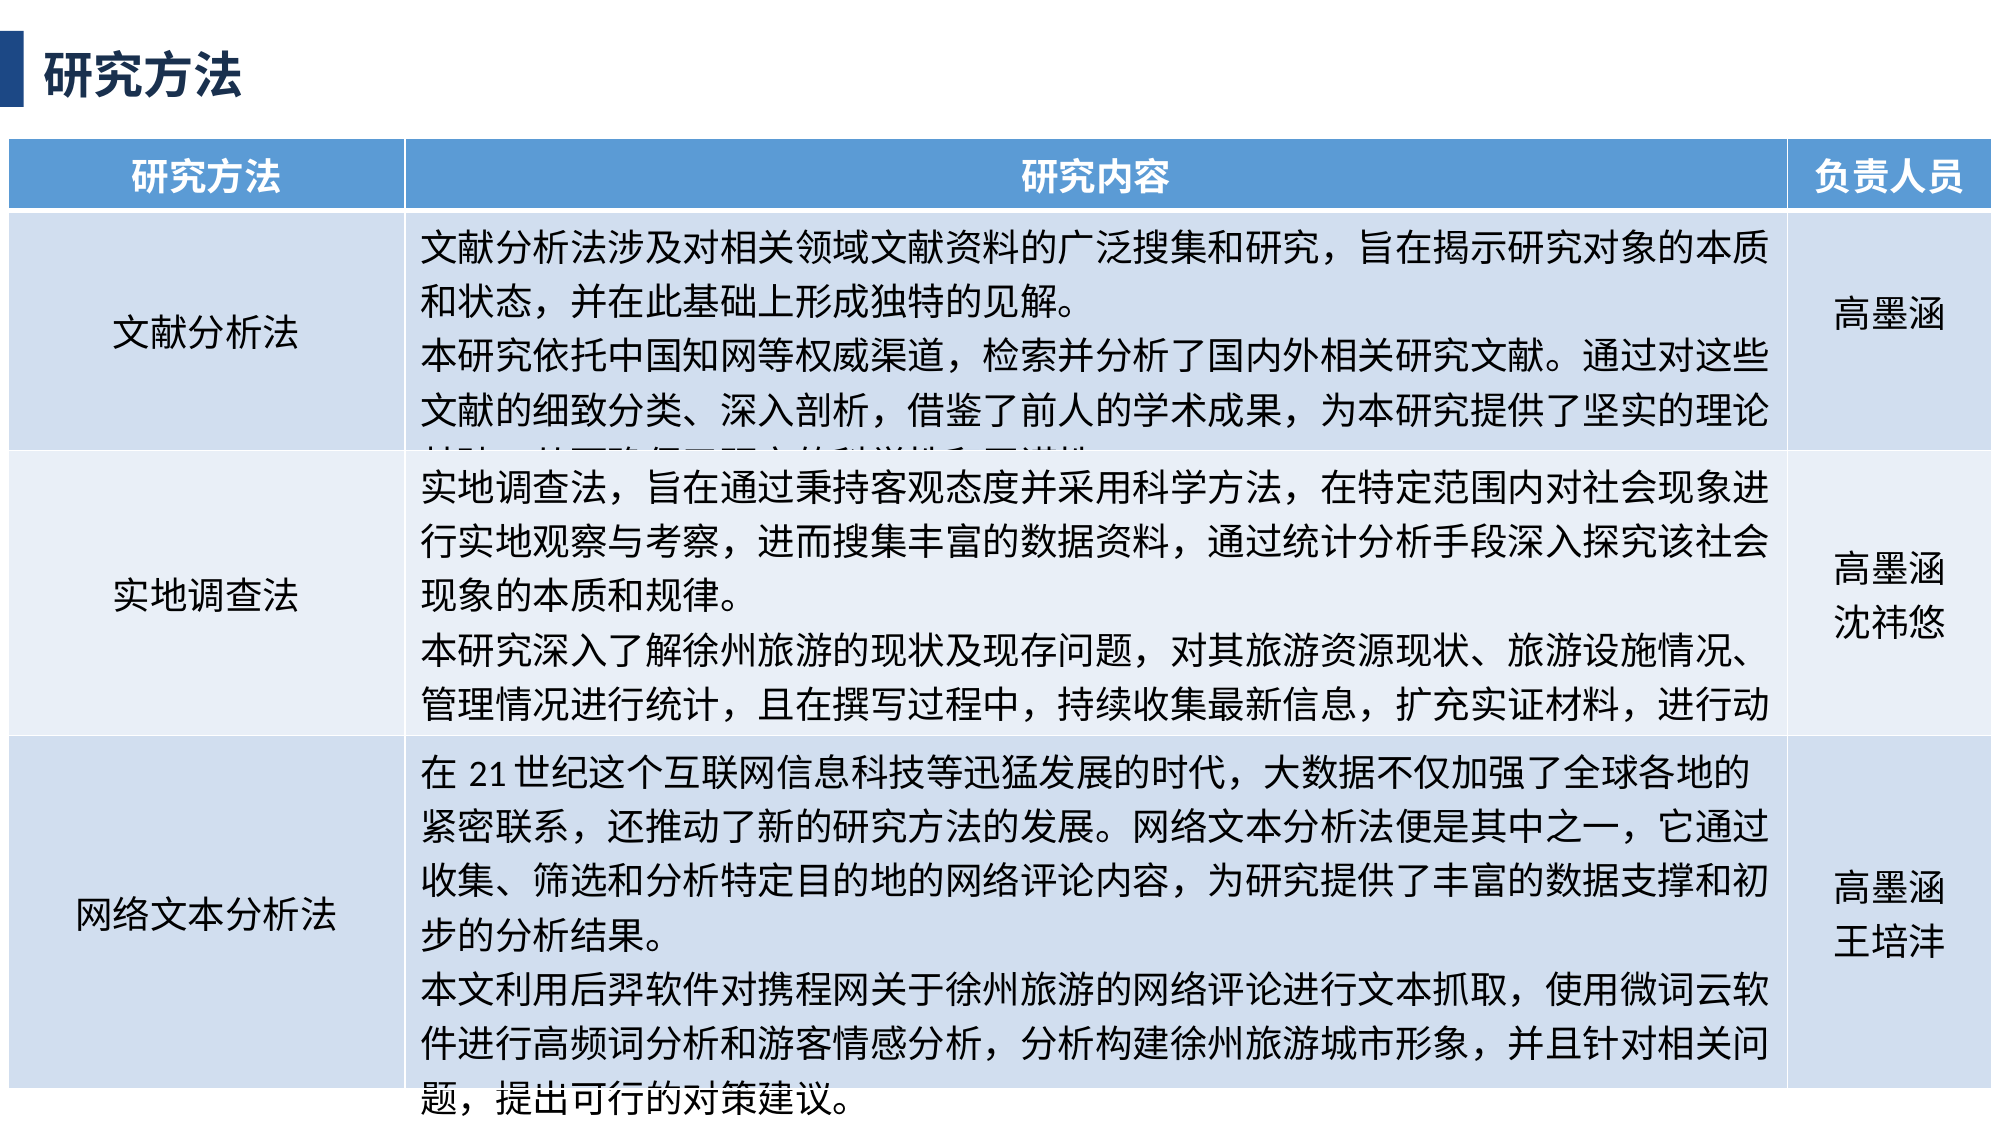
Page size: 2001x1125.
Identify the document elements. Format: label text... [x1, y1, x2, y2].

table_cell 文献分析法涉及对相关领域文献资料的广泛搜集和研究，旨在揭示研究对象的本质和状态，并在此基础上形成独特的见解。 本研究依托中国知网等权威渠道，检索并分析了国内外相关研究文献。通过对这些文献的细致分类、深入剖析，借鉴了前人的学术成果，为本研究提供了坚实的理论基础，从而确保了研究的科学性和严谨性。 [406, 213, 1787, 450]
table_cell 高墨涵 王培沣 [1788, 736, 1991, 1088]
table_cell 网络文本分析法 [9, 736, 404, 1088]
table_cell 实地调查法，旨在通过秉持客观态度并采用科学方法，在特定范围内对社会现象进行实地观察与考察，进而搜集丰富的数据资料，通过统计分析手段深入探究该社会现象的本质和规律。 本研究深入了解徐州旅游的现状及现存问题，对其旅游资源现状、旅游设施情况、管理情况进行统计，且在撰写过程中，持续收集最新信息，扩充实证材料，进行动态研究，以此为基础从而构建坚实的支撑。 [406, 451, 1787, 735]
text_box 研究方法 [28, 36, 462, 111]
table_header 研究方法 [9, 139, 404, 208]
text_box [0, 30, 24, 107]
table_cell 高墨涵 [1788, 213, 1991, 450]
table_cell 在21世纪这个互联网信息科技等迅猛发展的时代，大数据不仅加强了全球各地的紧密联系，还推动了新的研究方法的发展。网络文本分析法便是其中之一，它通过收集、筛选和分析特定目的地的网络评论内容，为研究提供了丰富的数据支撑和初步的分析结果。 本文利用后羿软件对携程网关于徐州旅游的网络评论进行文本抓取，使用微词云软件进行高频词分析和游客情感分析，分析构建徐州旅游城市形象，并且针对相关问题，提出可行的对策建议。 [406, 736, 1787, 1088]
table_cell 文献分析法 [9, 213, 404, 450]
table_cell 高墨涵 沈祎悠 [1788, 451, 1991, 735]
table_cell 实地调查法 [9, 451, 404, 735]
table_header 研究内容 [406, 139, 1787, 208]
table_header 负责人员 [1788, 139, 1991, 208]
